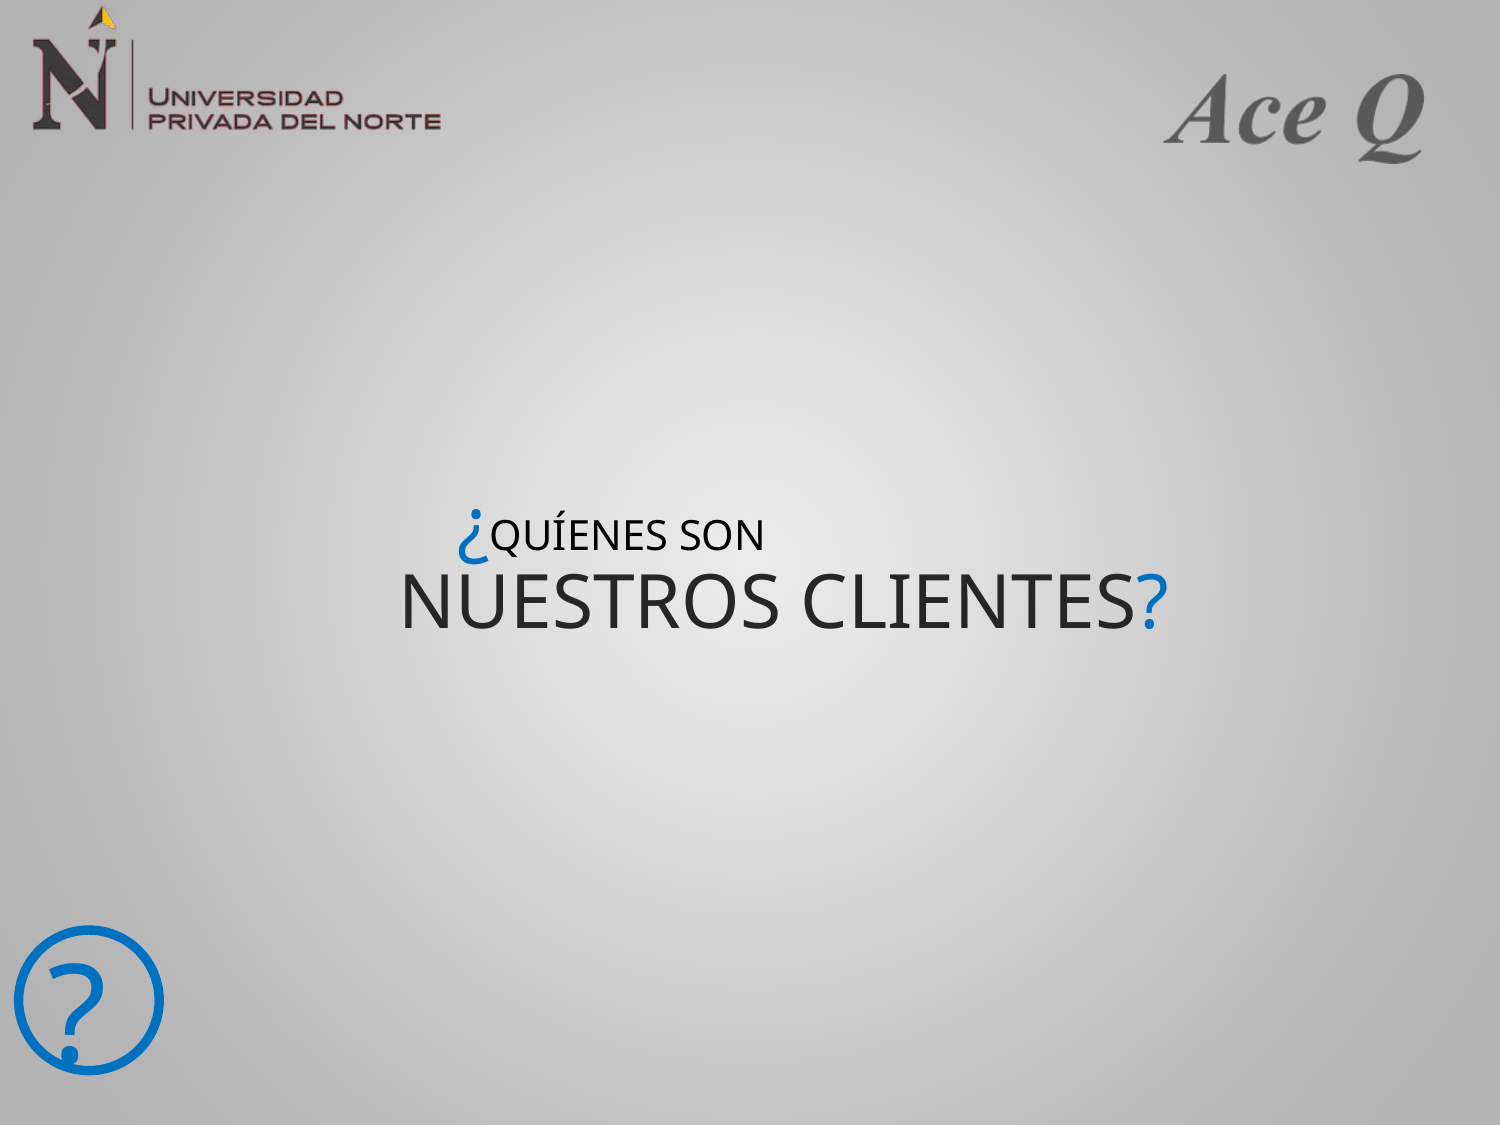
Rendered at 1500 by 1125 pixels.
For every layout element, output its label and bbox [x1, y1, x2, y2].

text_box [18, 923, 605, 1107]
picture [0, 0, 1500, 1125]
